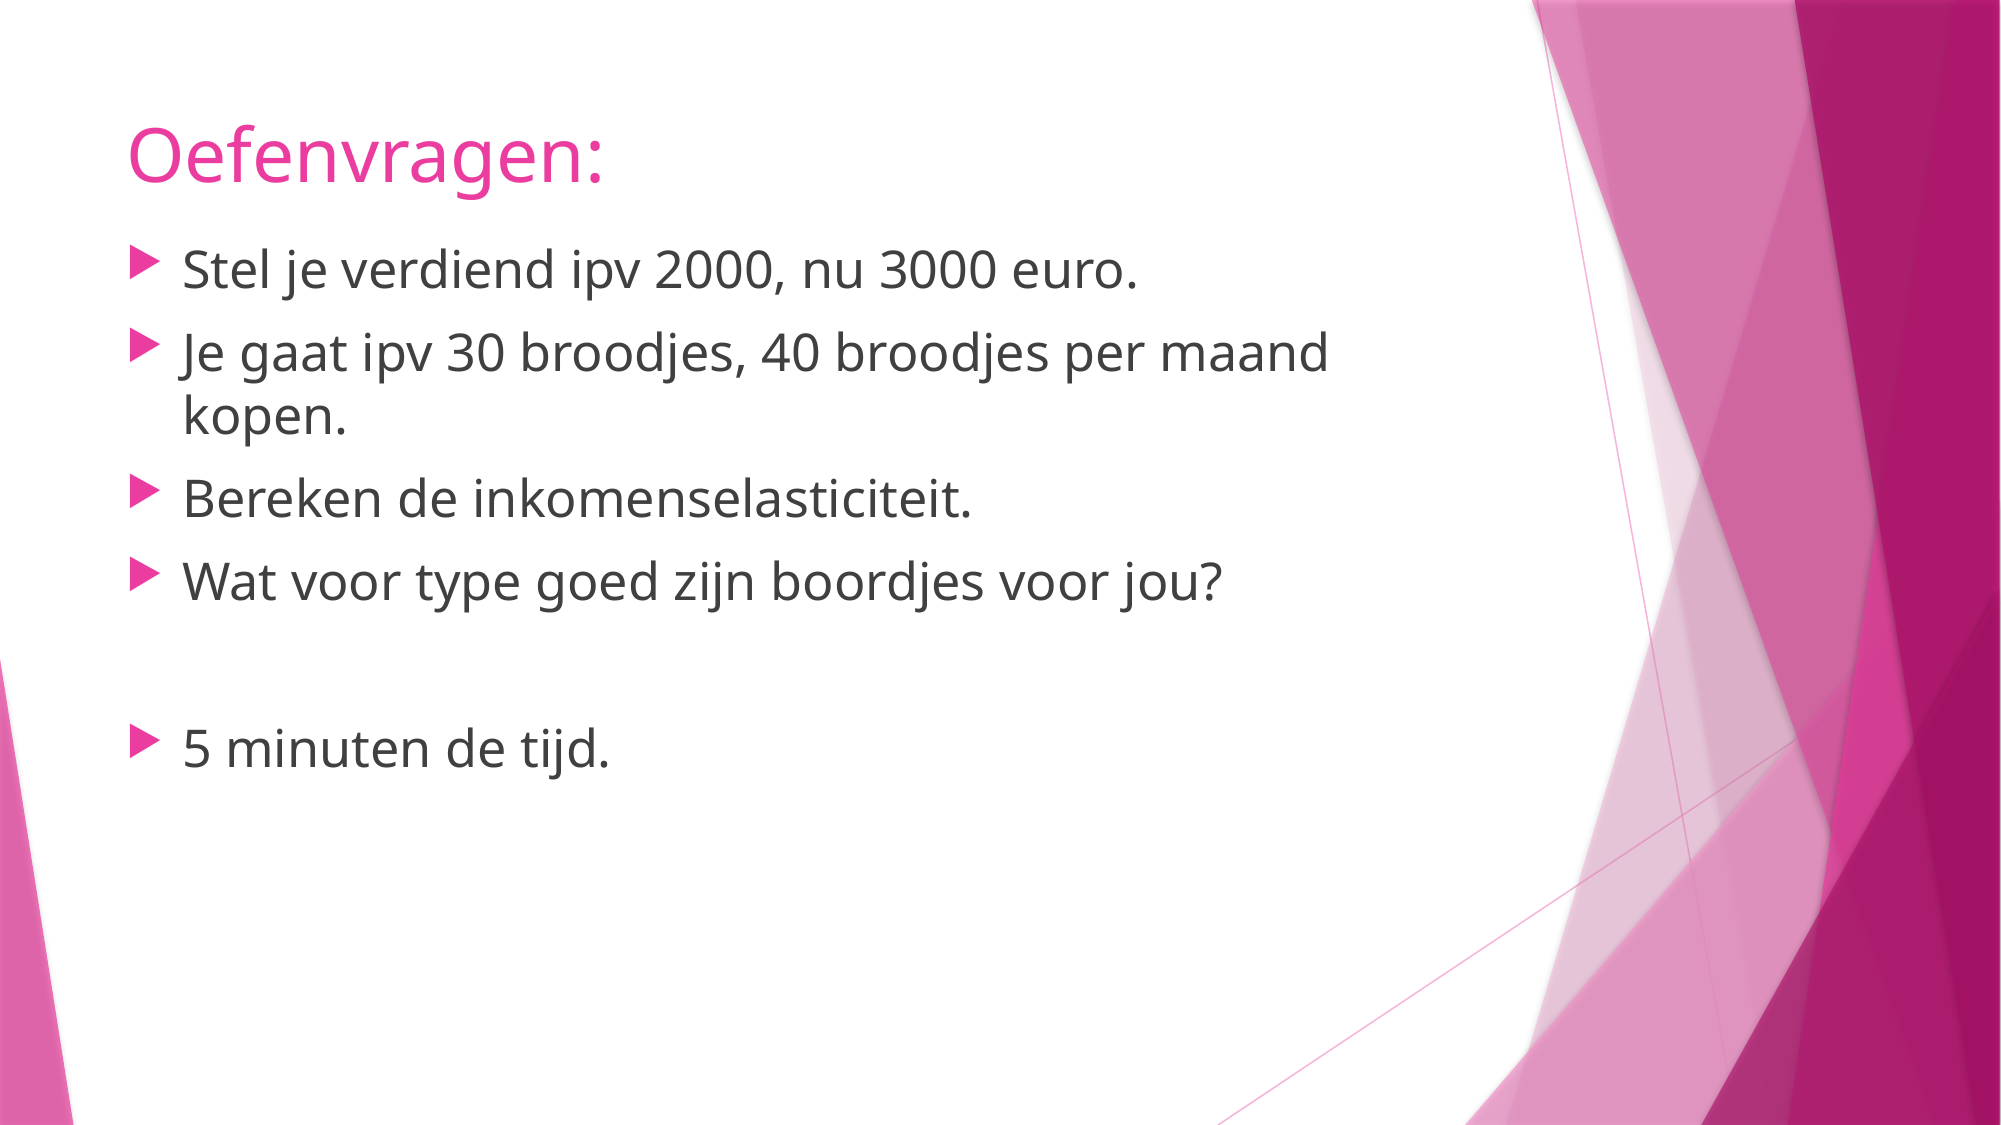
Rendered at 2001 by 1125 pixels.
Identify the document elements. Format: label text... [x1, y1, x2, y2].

list Stel je verdiend ipv 2000, nu 3000 euro. Je gaat ipv 30 broodjes, 40 broodjes per maand kopen. Bereken de inkomenselasticiteit. Wat voor type goed zijn boordjes voor jou? 5 minuten de tijd. [111, 228, 1522, 992]
title Oefenvragen: [111, 99, 1522, 228]
